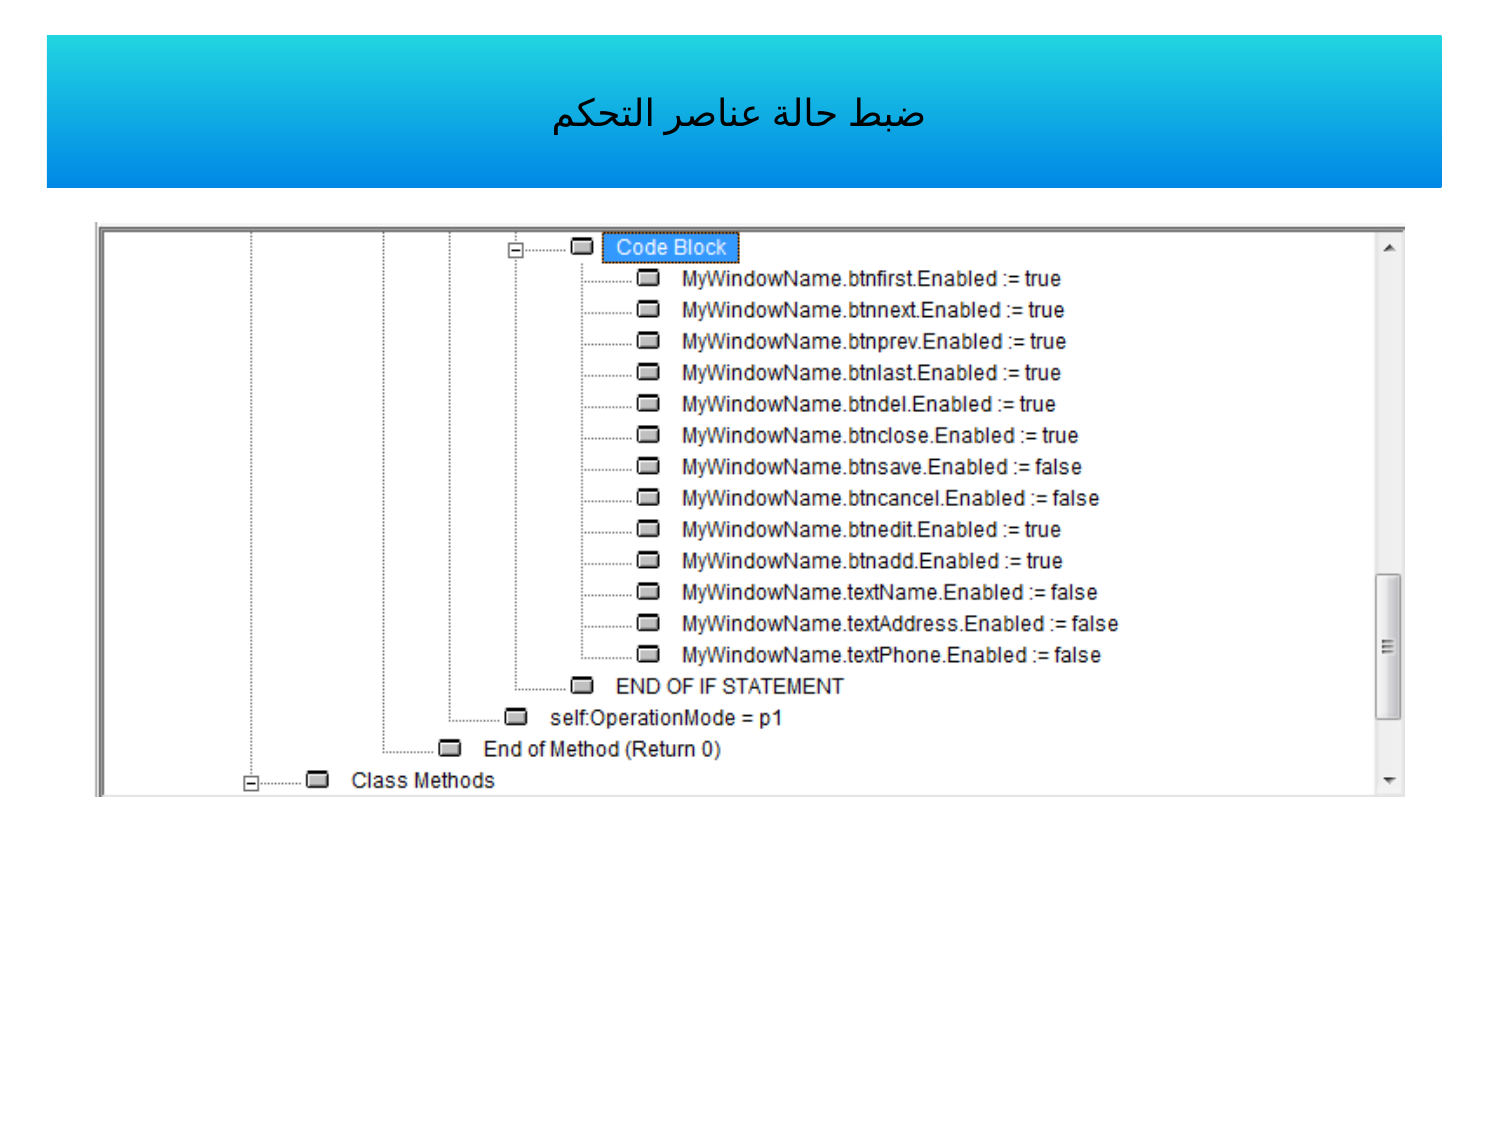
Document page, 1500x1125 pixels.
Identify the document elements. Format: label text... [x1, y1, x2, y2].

picture [93, 222, 1405, 798]
title ضبط حالة عناصر التحكم [46, 35, 1442, 188]
